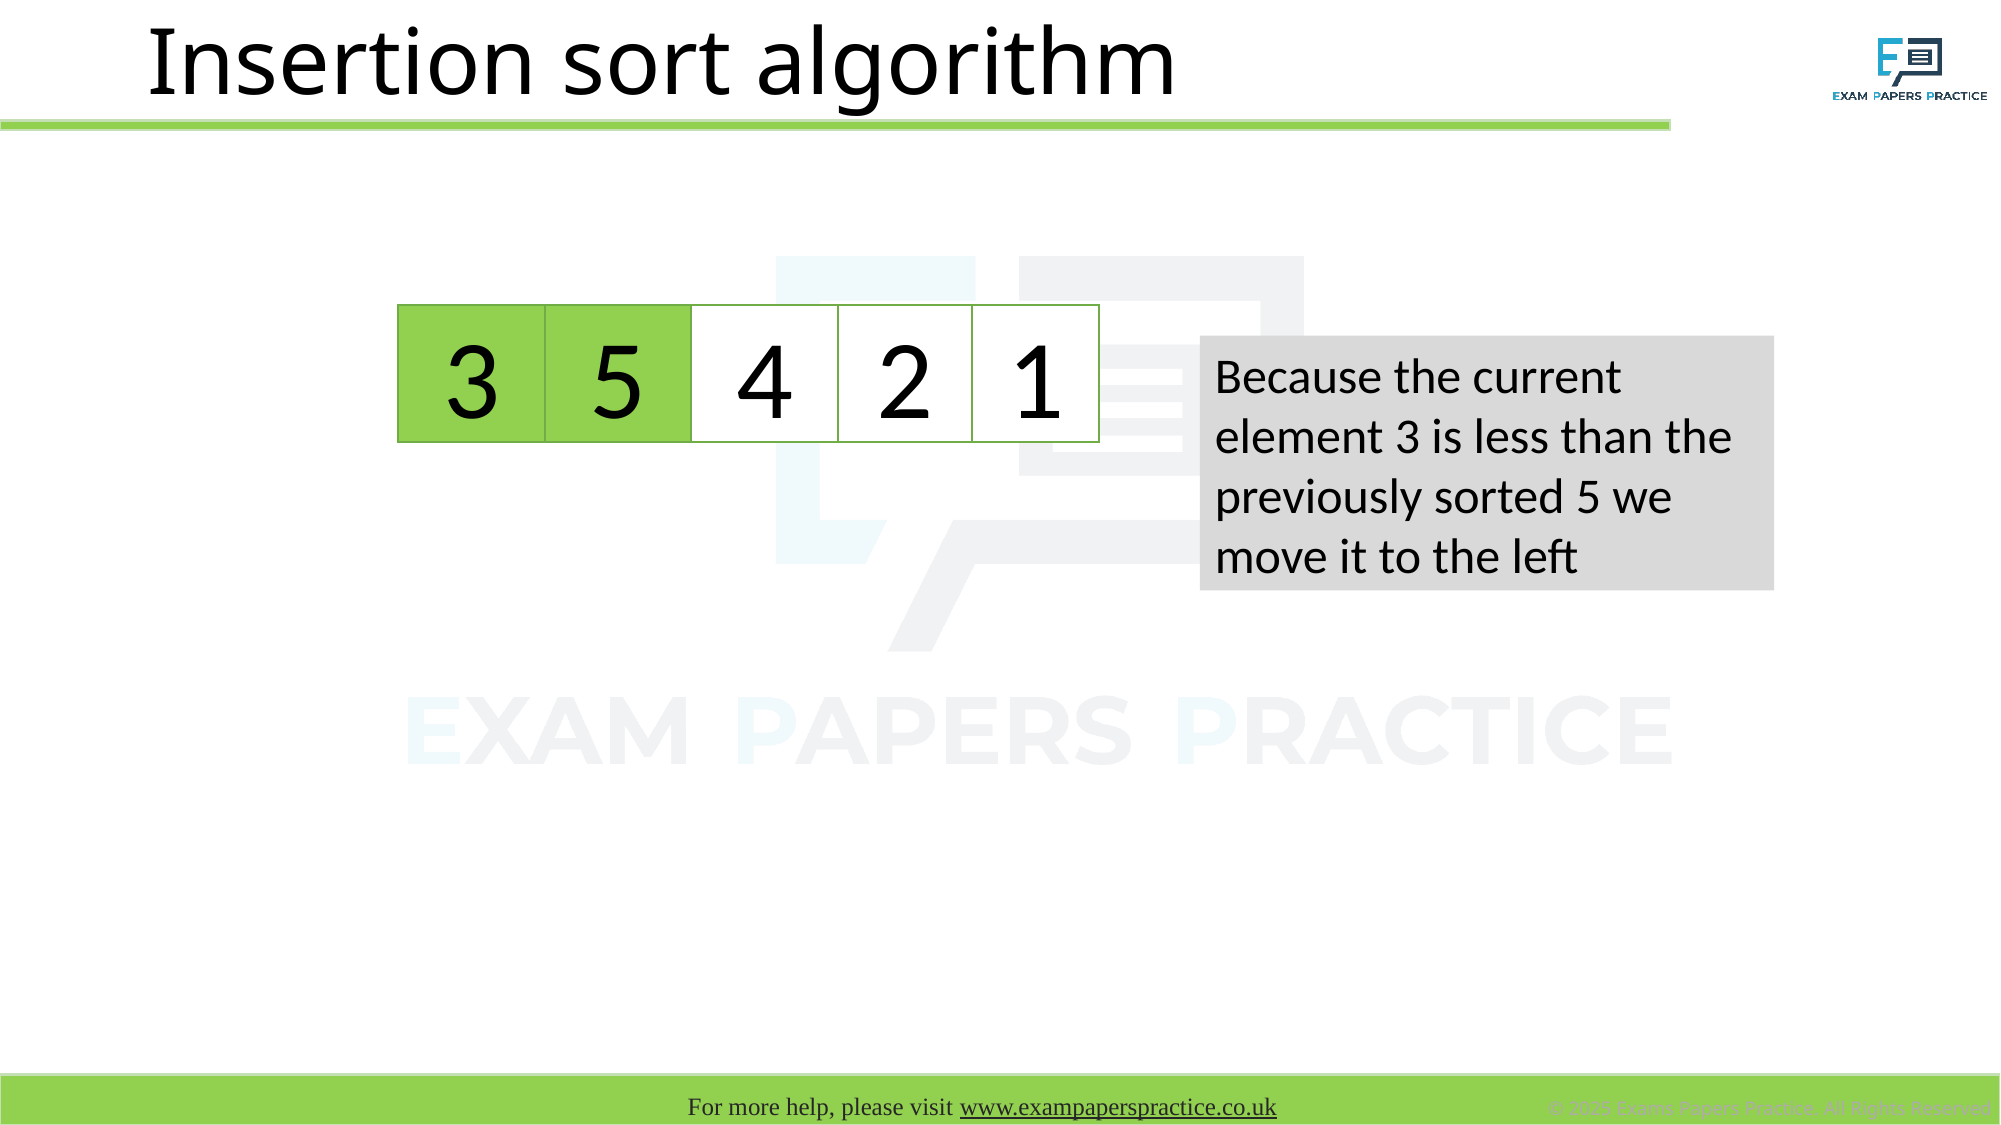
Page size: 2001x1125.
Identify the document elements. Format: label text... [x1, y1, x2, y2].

text_box 5 [546, 304, 690, 443]
text_box 1 [971, 304, 1100, 443]
text_box Because the current element 3 is less than the previously sorted 5 we move it to the left [1199, 335, 1775, 591]
title Insertion sort algorithm [132, 0, 1200, 162]
text_box 2 [837, 304, 971, 443]
text_box 4 [690, 304, 837, 443]
text_box 3 [397, 304, 546, 443]
